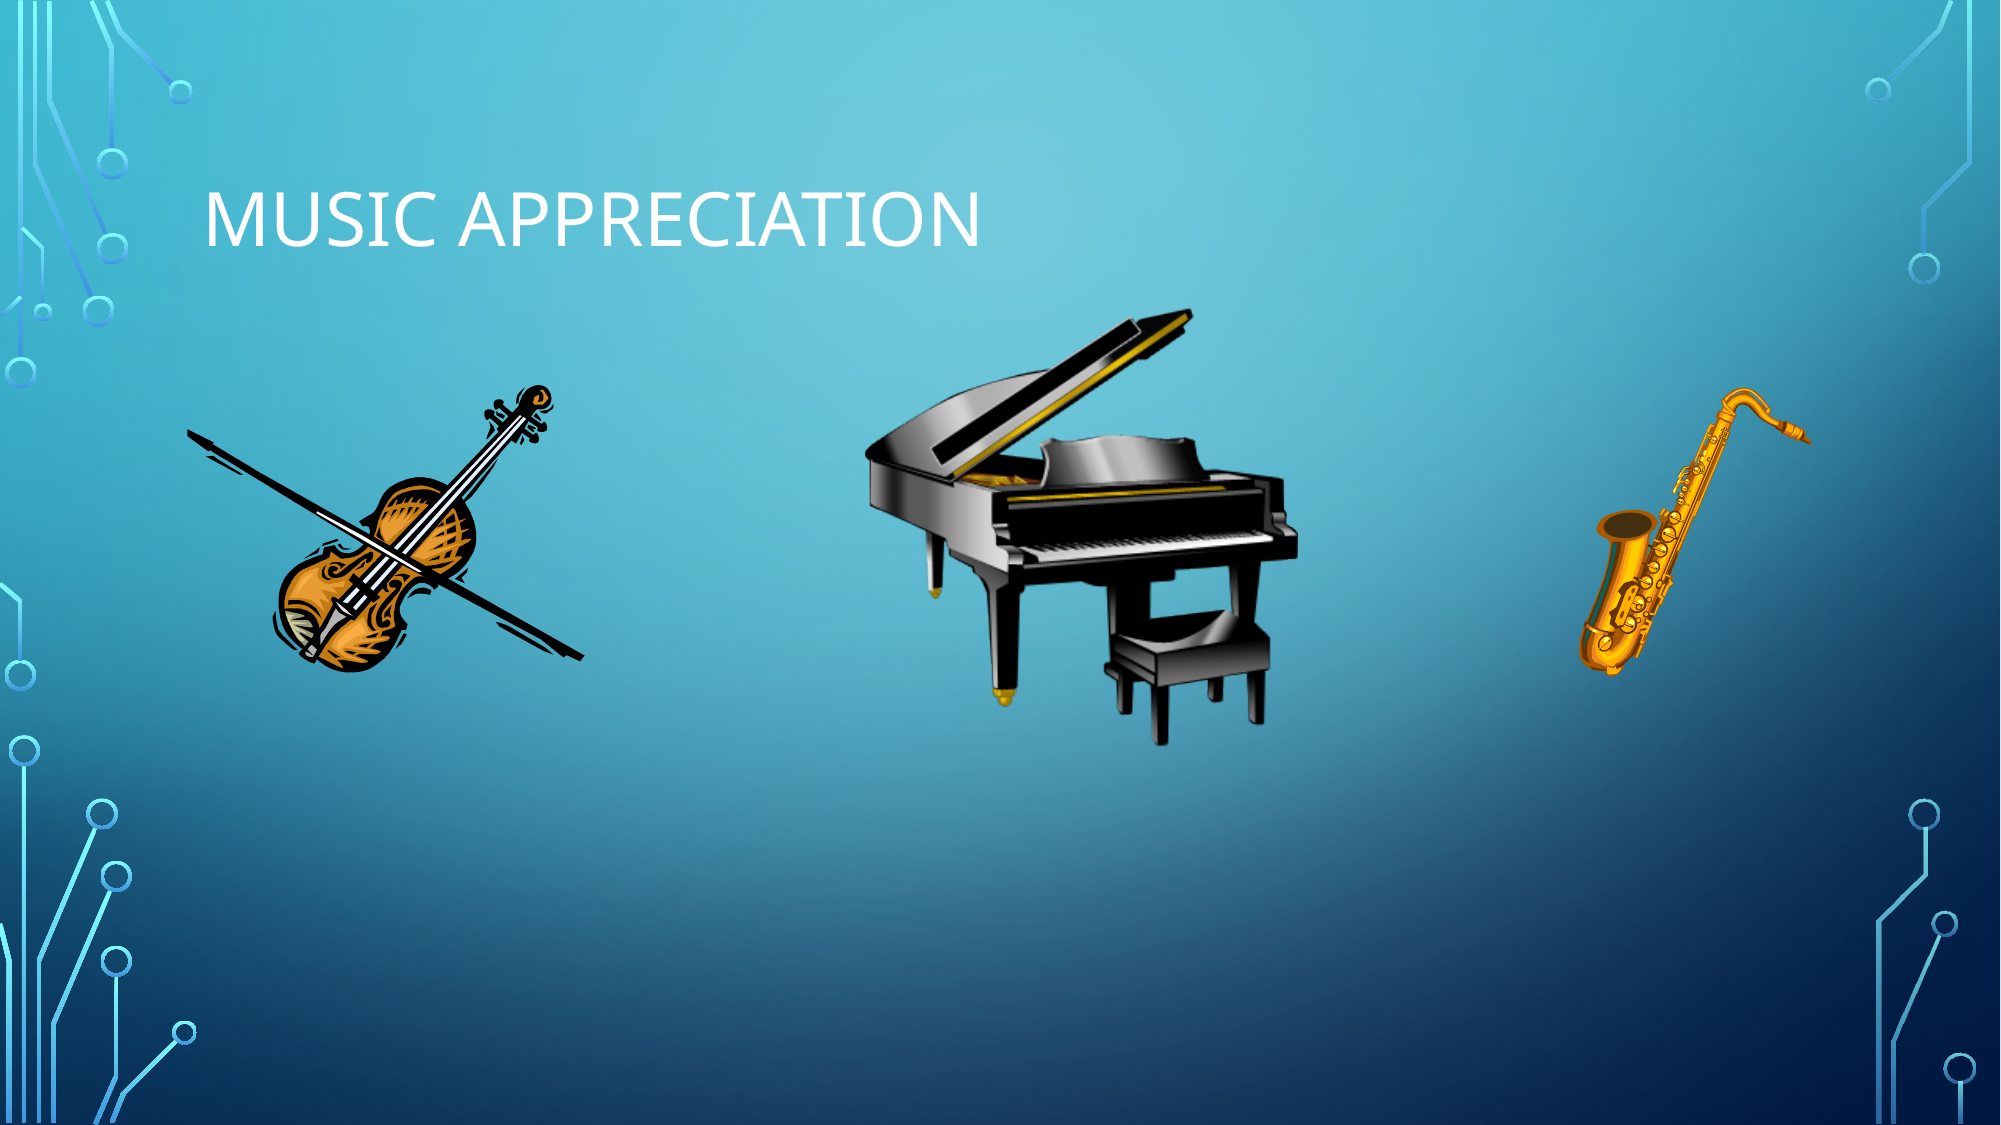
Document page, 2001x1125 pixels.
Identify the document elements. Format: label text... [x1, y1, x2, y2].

title Music Appreciation [187, 101, 1813, 344]
picture [857, 303, 1309, 754]
picture [1577, 380, 1813, 677]
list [186, 380, 589, 677]
